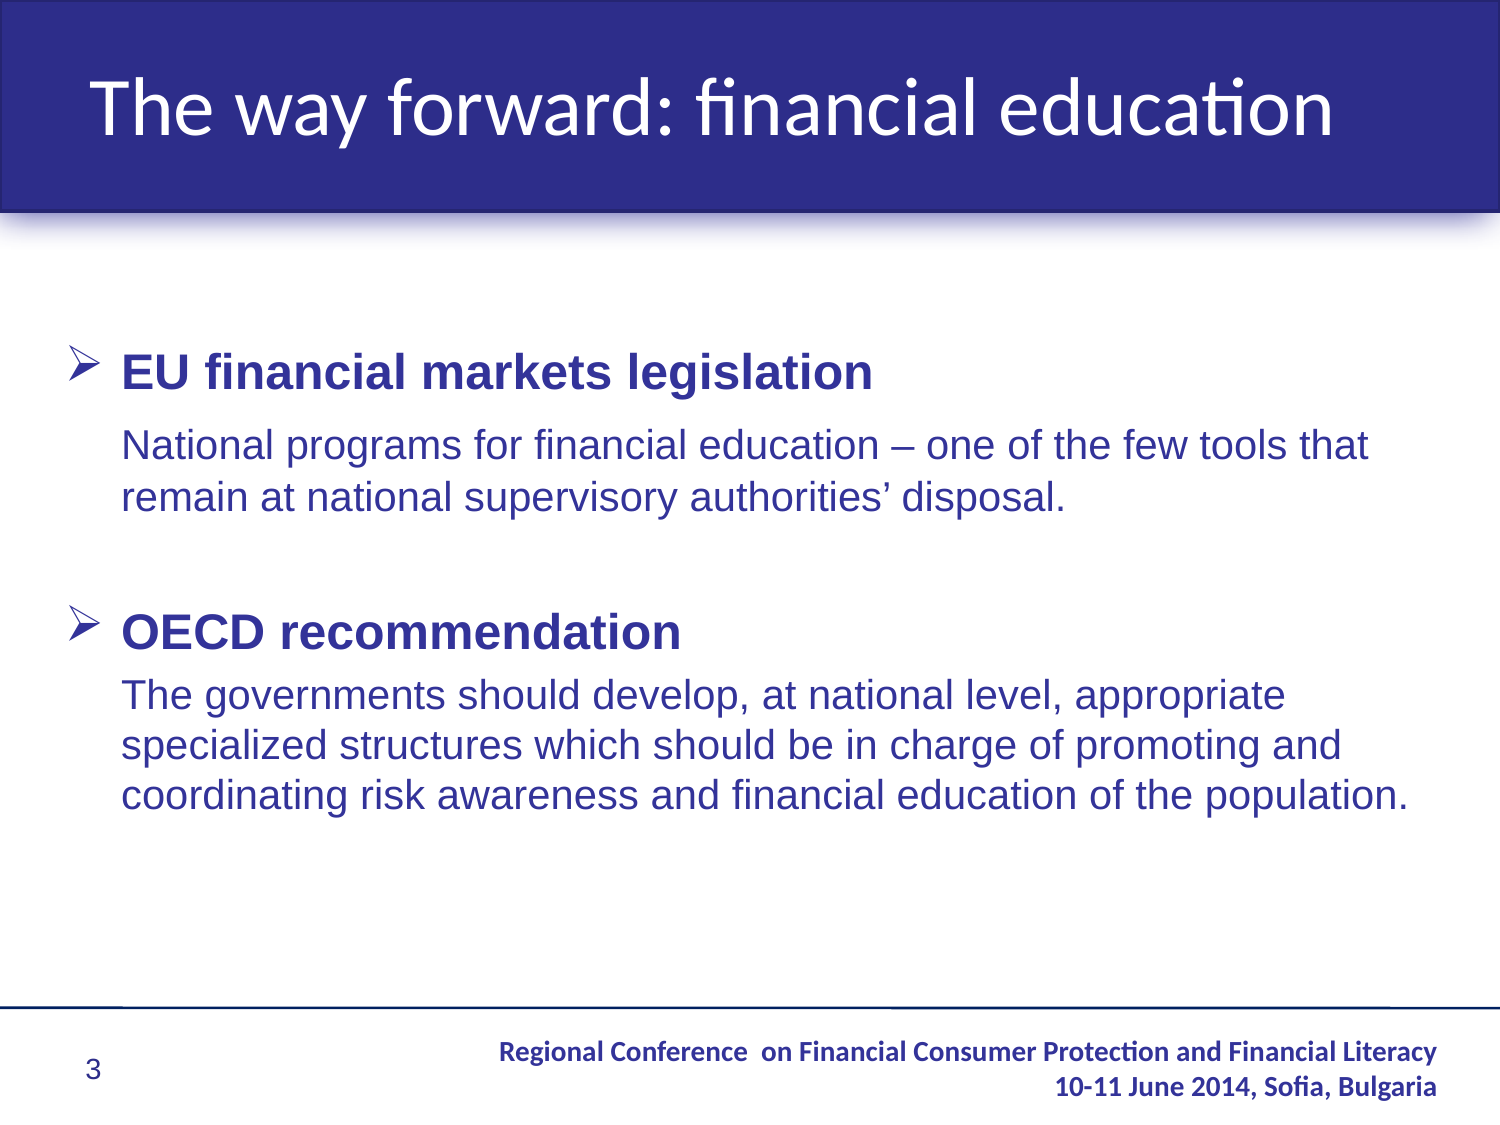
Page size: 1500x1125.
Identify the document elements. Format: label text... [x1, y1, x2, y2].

text_box The way forward: financial education [74, 45, 1425, 211]
slide_number 3 [70, 1042, 235, 1098]
footer Regional Conference on Financial Consumer Protection and Financial Literacy 10-11 June 2014, Sofia, Bulgaria [351, 1024, 1454, 1103]
text_box EU financial markets legislation National programs for financial education – one of the few tools that remain at national supervisory authorities’ disposal. OECD recommendation The governments should develop, at national level, appropriate specialized structures which should be in charge of promoting and coordinating risk awareness and financial education of the population. [50, 262, 1450, 938]
